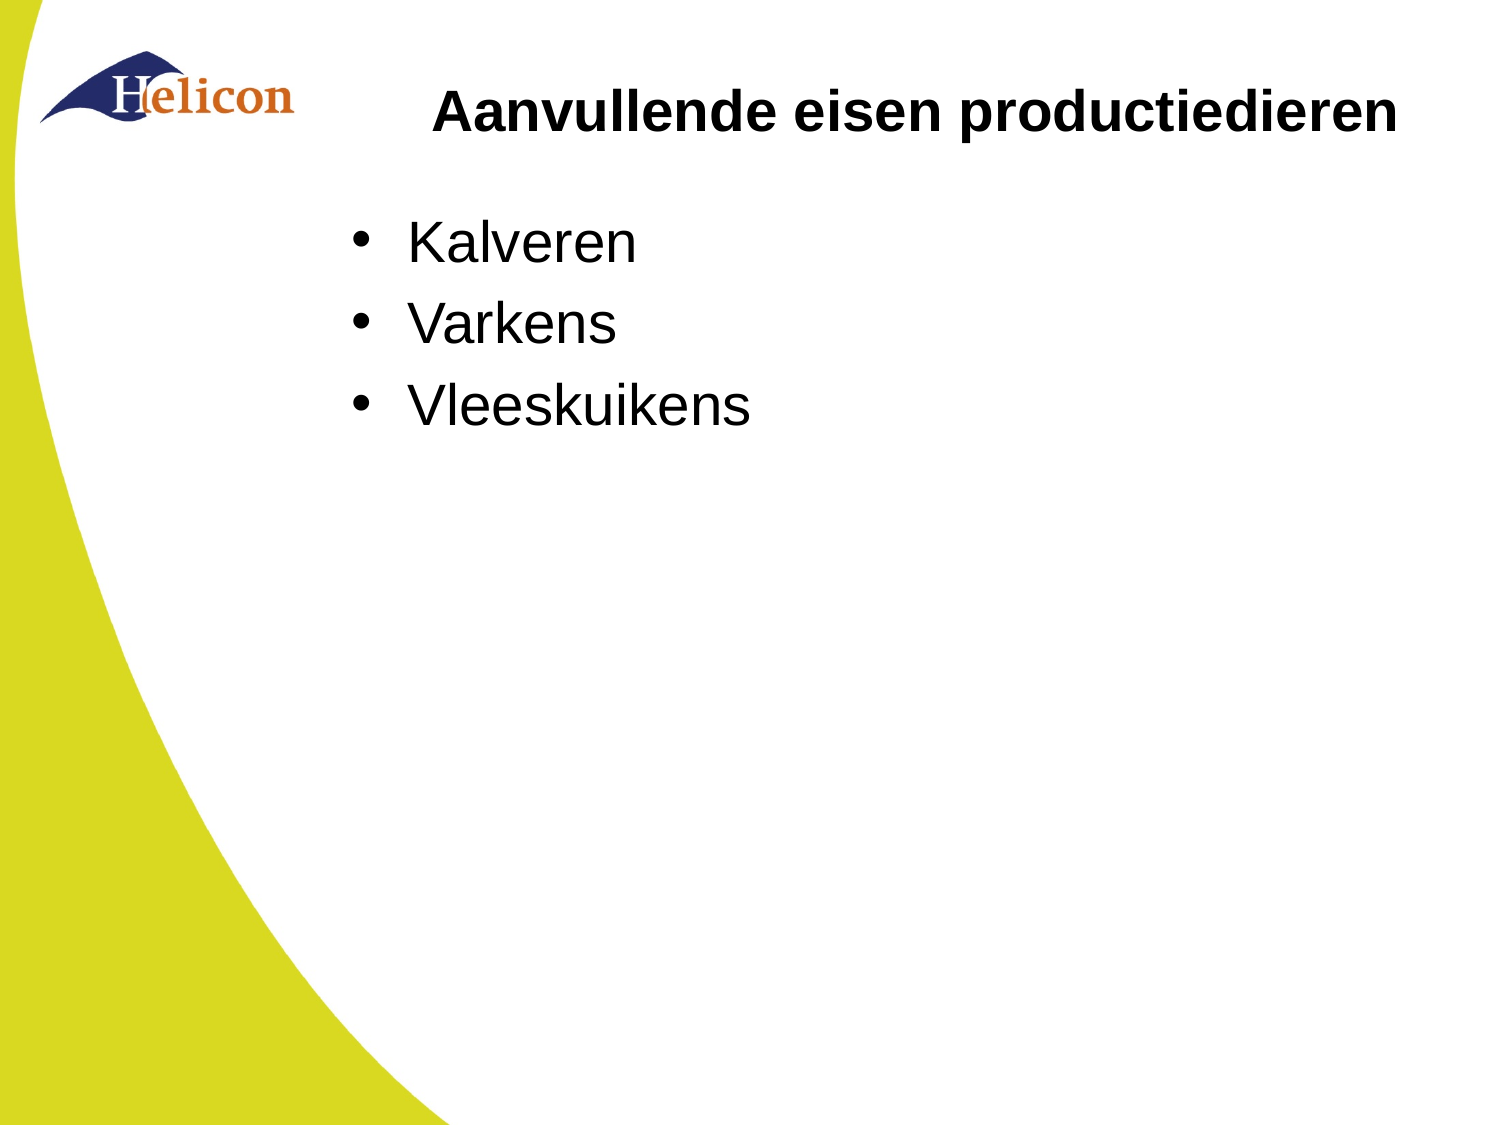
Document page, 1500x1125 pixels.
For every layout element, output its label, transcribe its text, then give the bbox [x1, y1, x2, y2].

picture [0, 0, 1500, 1125]
title Aanvullende eisen productiedieren [324, 54, 1415, 161]
list Kalveren Varkens Vleeskuikens [336, 196, 1425, 1005]
